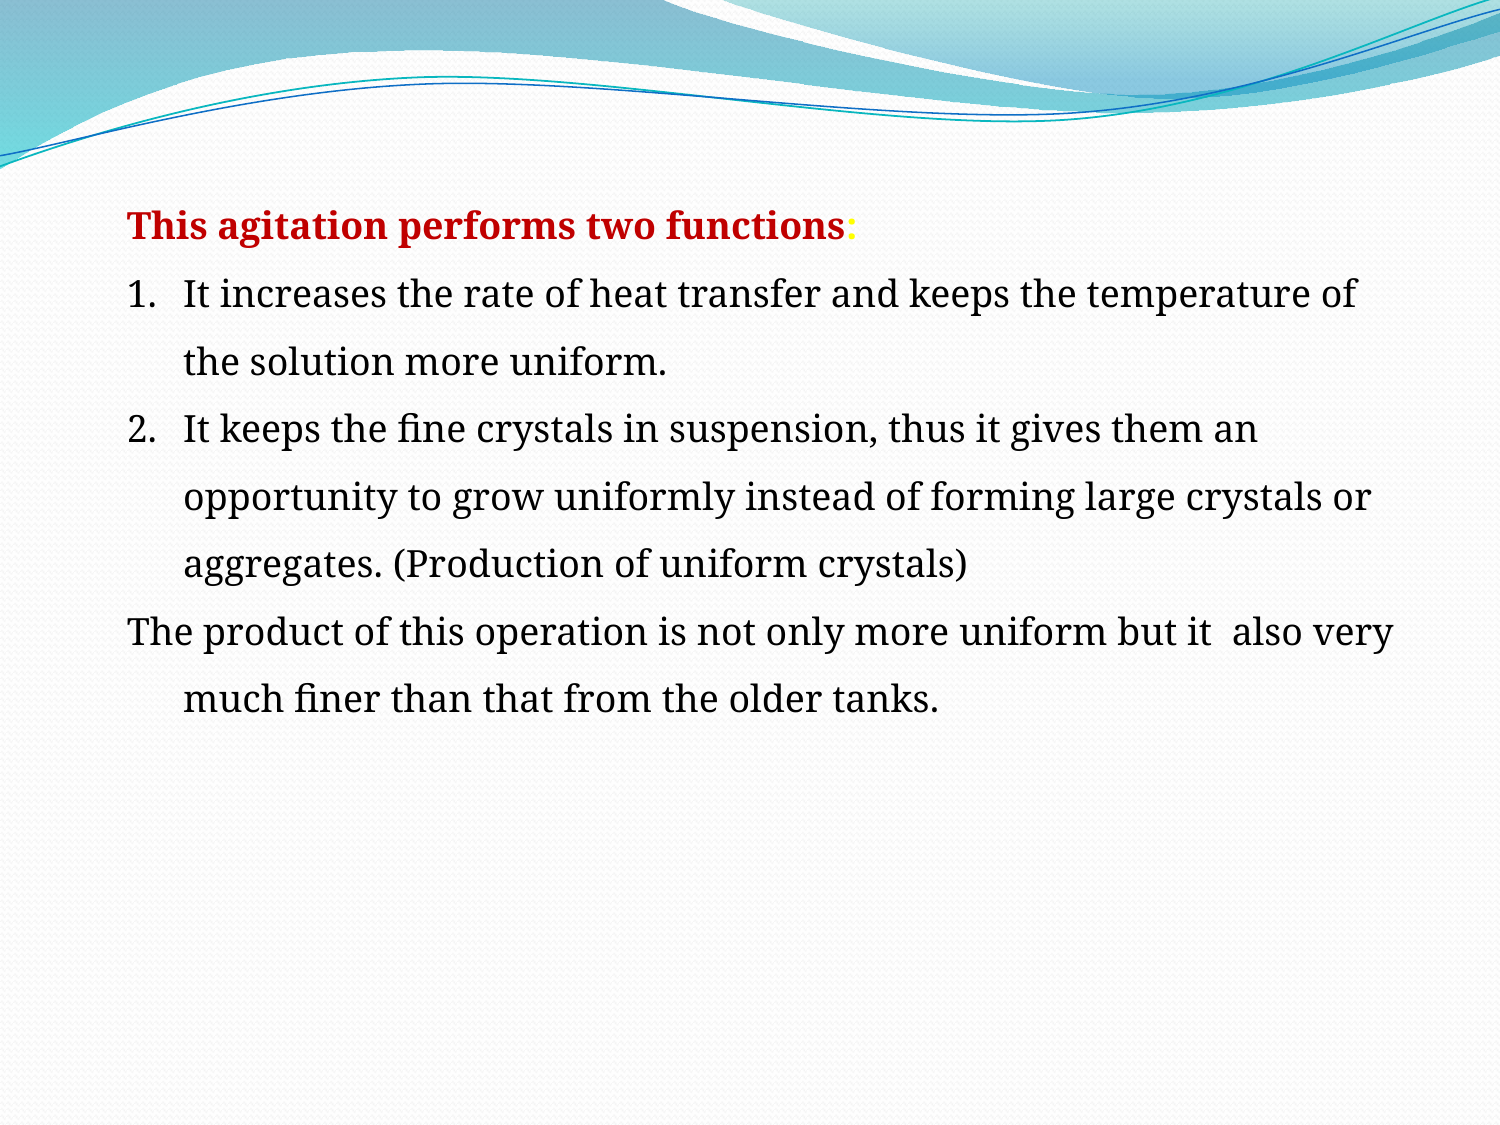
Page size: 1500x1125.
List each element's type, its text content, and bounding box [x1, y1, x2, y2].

text_box This agitation performs two functions: It increases the rate of heat transfer and keeps the temperature of the solution more uniform. It keeps the fine crystals in suspension, thus it gives them an opportunity to grow uniformly instead of forming large crystals or aggregates. (Production of uniform crystals) The product of this operation is not only more uniform but it also very much finer than that from the older tanks. [112, 172, 1412, 728]
